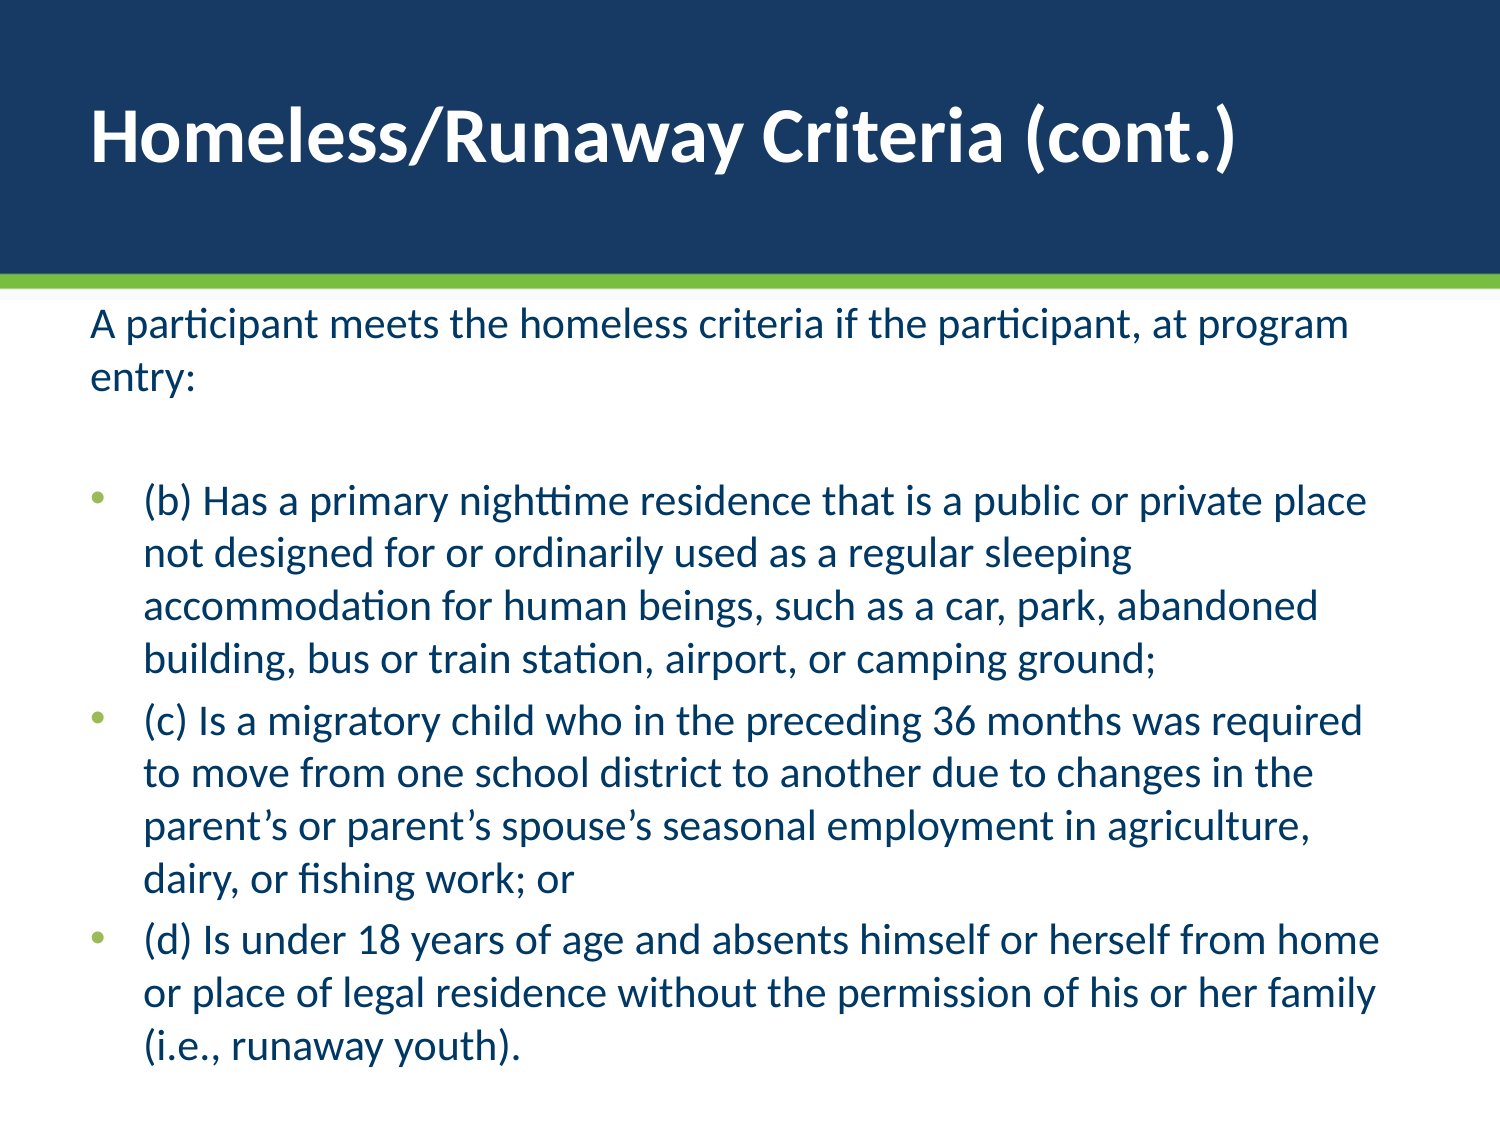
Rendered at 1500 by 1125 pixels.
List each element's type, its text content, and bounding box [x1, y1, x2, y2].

list A participant meets the homeless criteria if the participant, at program entry: (b) Has a primary nighttime residence that is a public or private place not designed for or ordinarily used as a regular sleeping accommodation for human beings, such as a car, park, abandoned building, bus or train station, airport, or camping ground; (c) Is a migratory child who in the preceding 36 months was required to move from one school district to another due to changes in the parent’s or parent’s spouse’s seasonal employment in agriculture, dairy, or fishing work; or (d) Is under 18 years of age and absents himself or herself from home or place of legal residence without the permission of his or her family (i.e., runaway youth). [75, 287, 1425, 1080]
title Homeless/Runaway Criteria (cont.) [75, 50, 1425, 213]
picture [0, 0, 1500, 300]
